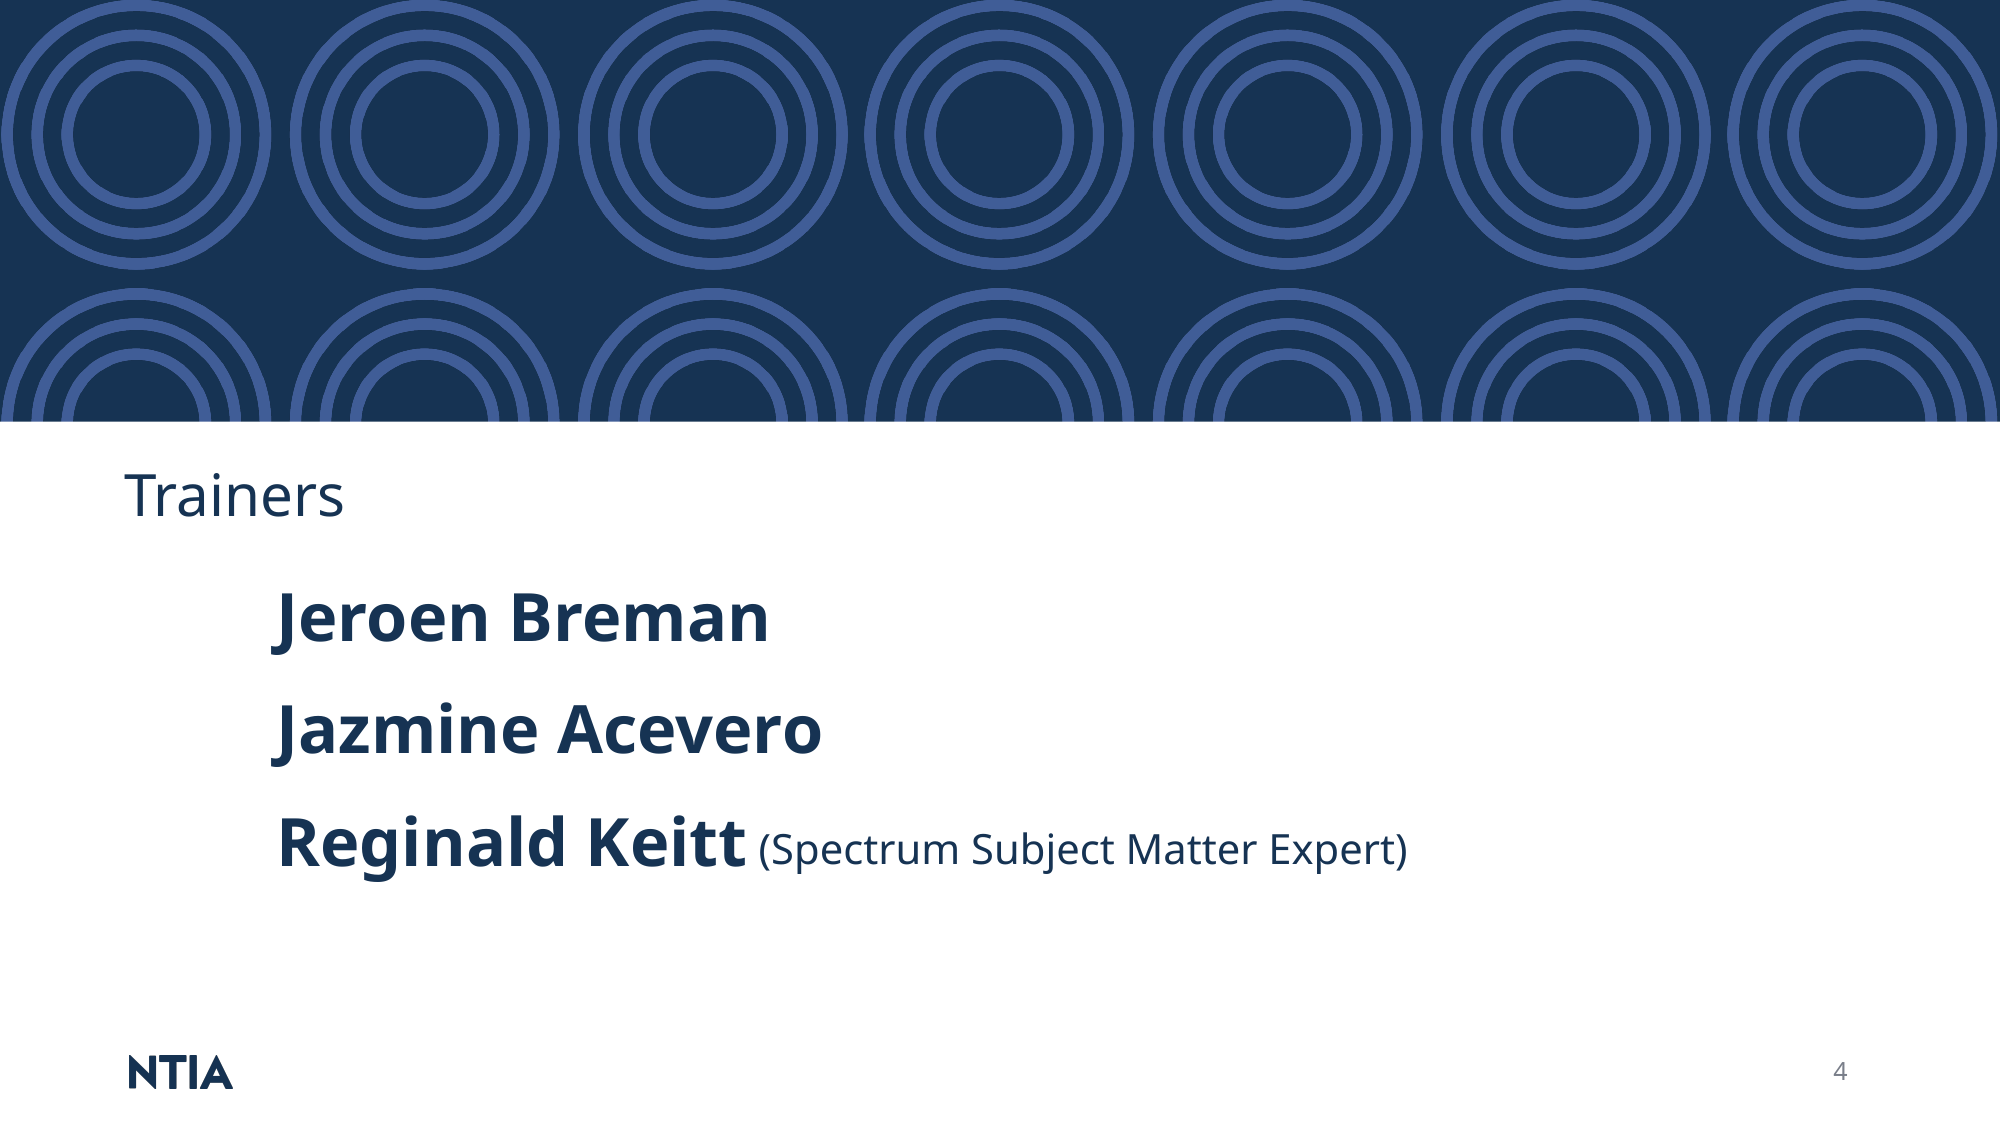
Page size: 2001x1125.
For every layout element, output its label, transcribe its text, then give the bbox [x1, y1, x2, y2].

picture [864, 0, 1711, 421]
picture [1727, 0, 2001, 847]
picture [129, 1055, 233, 1089]
slide_number 4 [1412, 1042, 1863, 1103]
text_box Trainers [109, 427, 801, 568]
list (Spectrum Subject Matter Expert) [953, 781, 1751, 922]
list Jazmine Acevero [261, 652, 953, 812]
list Jeroen Breman [261, 539, 953, 652]
list Reginald Keitt [261, 812, 953, 925]
picture [1, 0, 848, 421]
